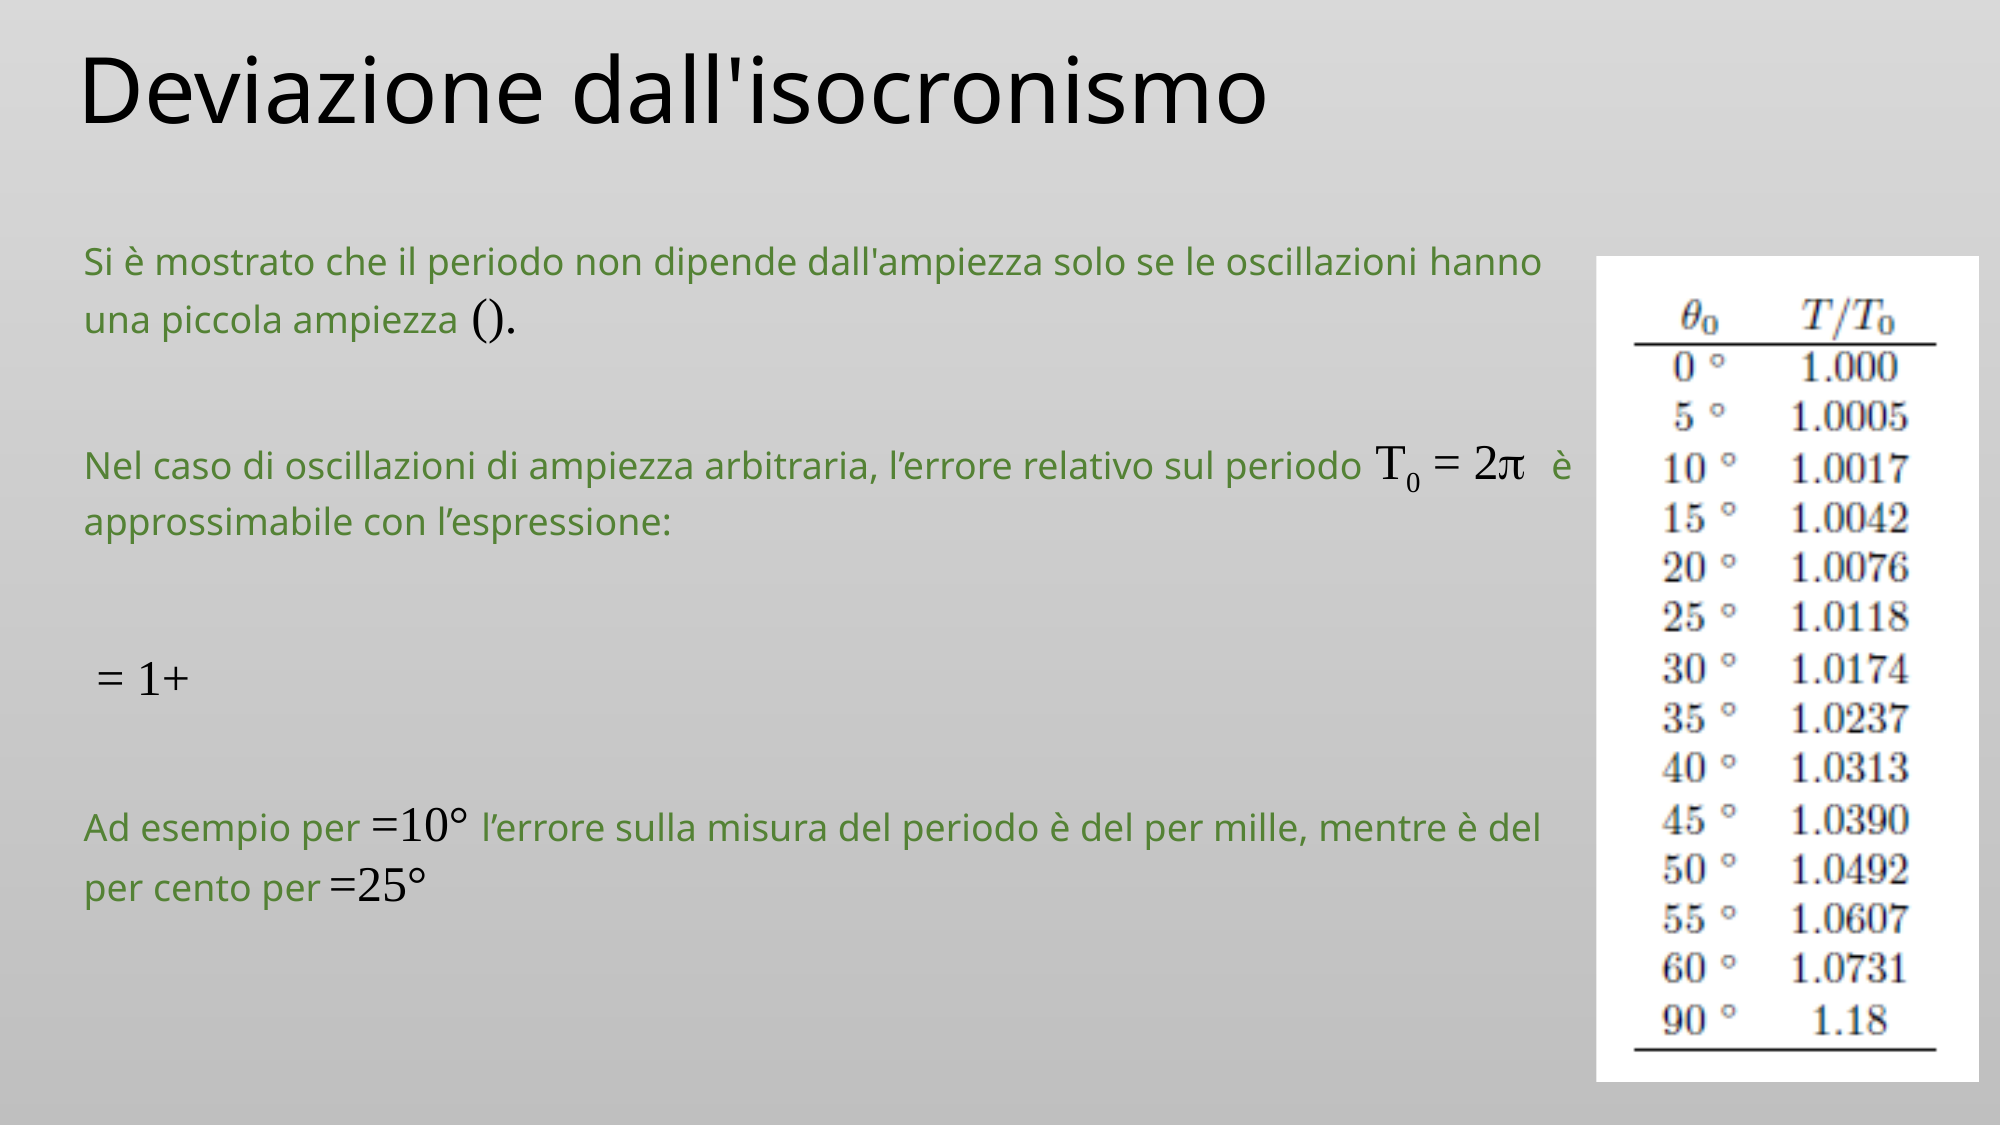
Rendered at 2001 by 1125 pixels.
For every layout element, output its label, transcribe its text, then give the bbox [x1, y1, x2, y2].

title Deviazione dall'isocronismo [62, 0, 1788, 203]
picture [1596, 256, 1979, 1082]
